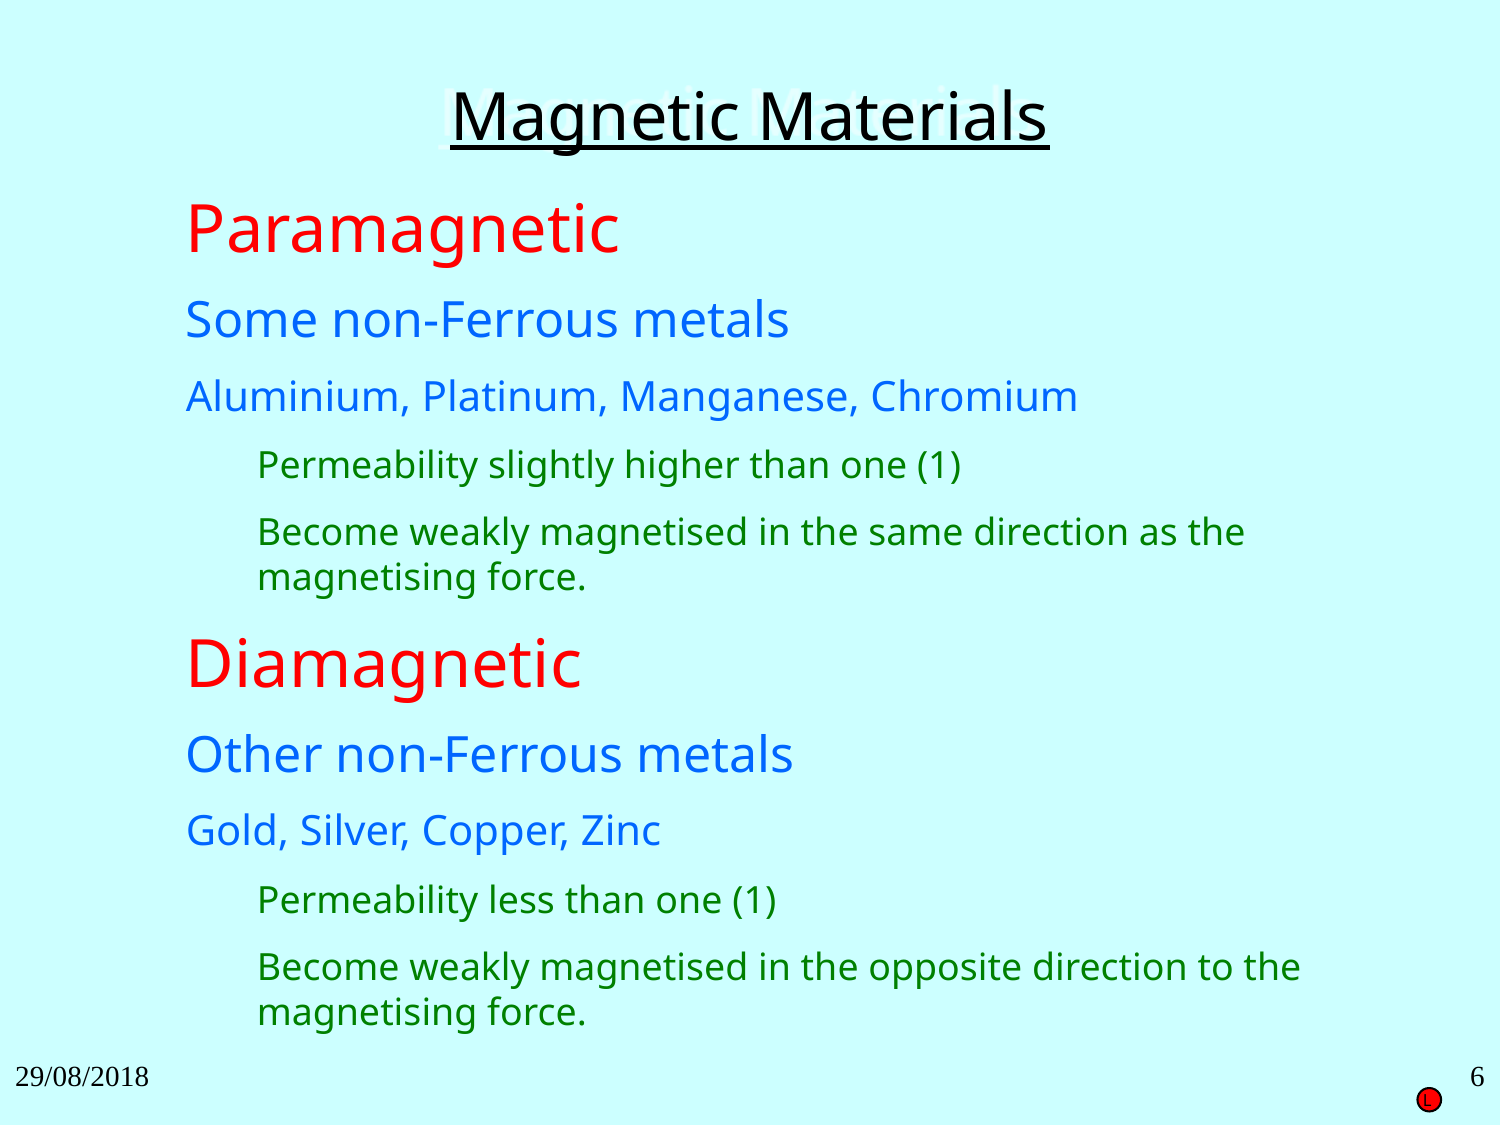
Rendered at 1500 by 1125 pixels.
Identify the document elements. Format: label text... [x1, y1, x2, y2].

text_box Become weakly magnetised in the same direction as the magnetising force. [242, 500, 1329, 606]
text_box Gold, Silver, Copper, Zinc [171, 796, 1373, 862]
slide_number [0, 1050, 313, 1125]
text_box Paramagnetic [171, 178, 1457, 274]
text_box L [1417, 1088, 1442, 1112]
text_box Permeability less than one (1) [242, 868, 1329, 929]
text_box Magnetic Materials [277, 66, 1223, 161]
slide_number 6 [1187, 1050, 1500, 1125]
text_box Become weakly magnetised in the opposite direction to the magnetising force. [242, 935, 1329, 1041]
text_box Aluminium, Platinum, Manganese, Chromium [171, 362, 1373, 427]
text_box Permeability slightly higher than one (1) [242, 434, 1329, 494]
text_box Diamagnetic [171, 612, 1459, 708]
text_box Other non-Ferrous metals [171, 714, 880, 790]
text_box Some non-Ferrous metals [171, 280, 880, 356]
